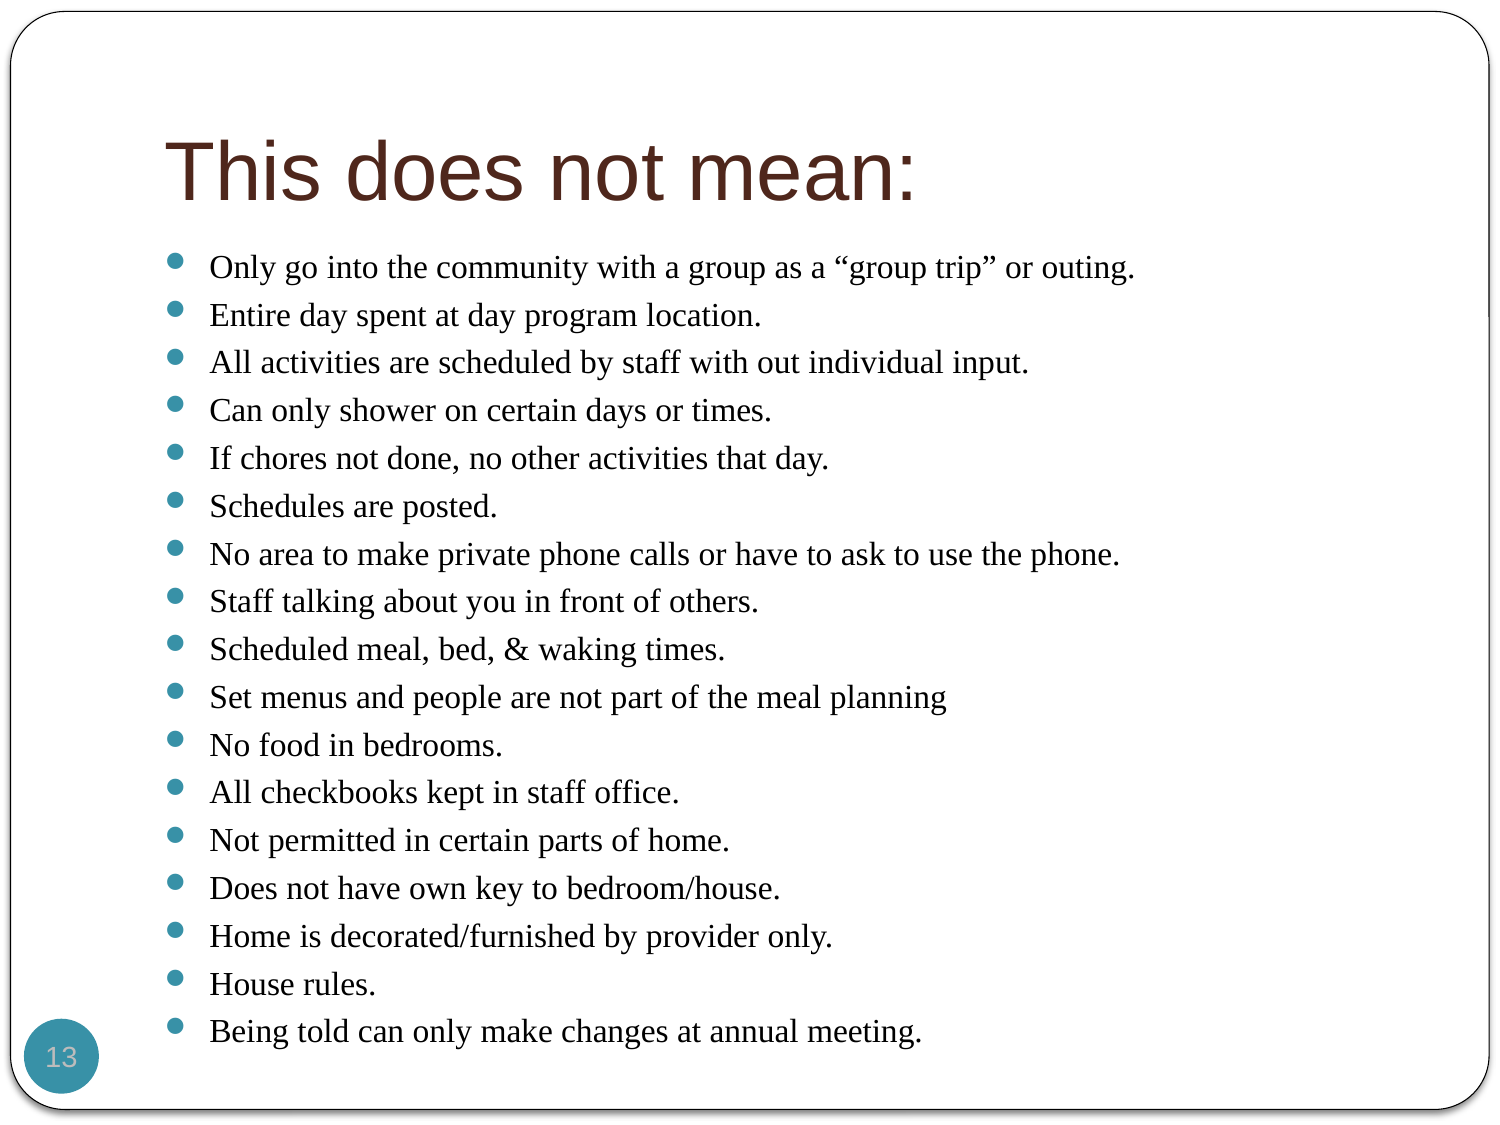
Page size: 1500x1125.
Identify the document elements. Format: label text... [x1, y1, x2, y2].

title This does not mean: [150, 45, 1425, 233]
slide_number 13 [23, 1018, 99, 1094]
list Only go into the community with a group as a “group trip” or outing. Entire day spent at day program location. All activities are scheduled by staff with out individual input. Can only shower on certain days or times. If chores not done, no other activities that day. Schedules are posted. No area to make private phone calls or have to ask to use the phone. Staff talking about you in front of others. Scheduled meal, bed, & waking times. Set menus and people are not part of the meal planning No food in bedrooms. All checkbooks kept in staff office. Not permitted in certain parts of home. Does not have own key to bedroom/house. Home is decorated/furnished by provider only. House rules. Being told can only make changes at annual meeting. [150, 237, 1425, 1063]
